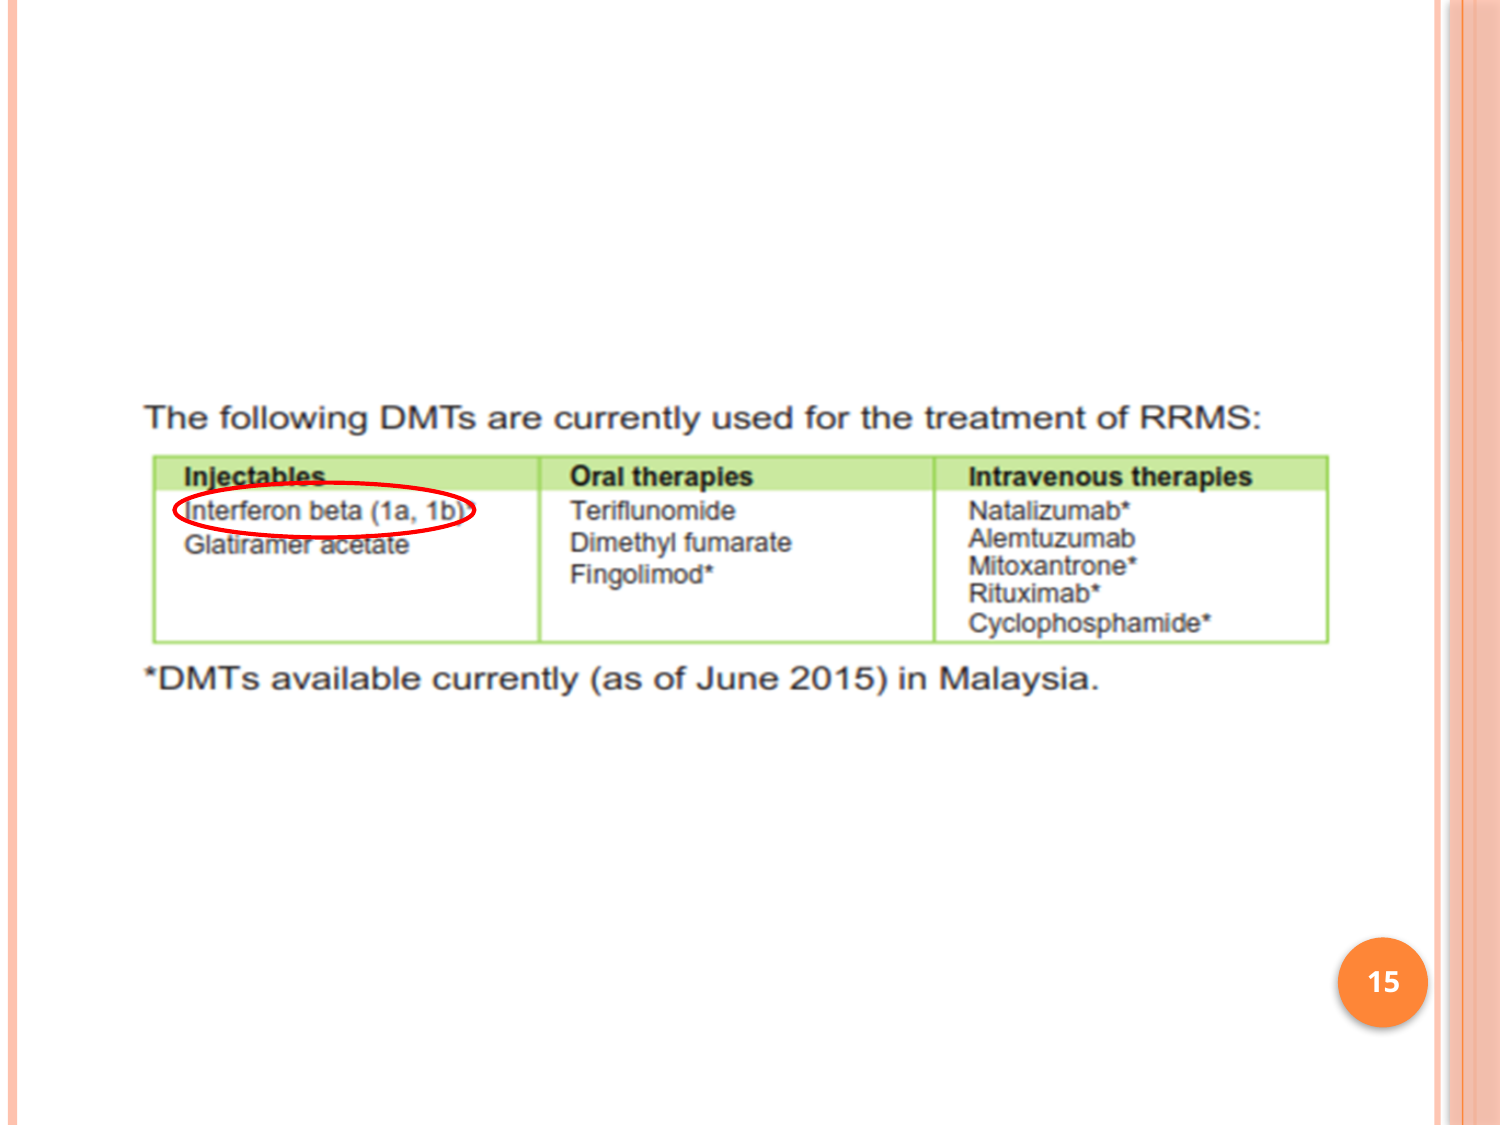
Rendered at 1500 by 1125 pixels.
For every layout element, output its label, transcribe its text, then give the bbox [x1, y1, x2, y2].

slide_number 15 [1333, 940, 1434, 1027]
picture [68, 379, 1399, 737]
